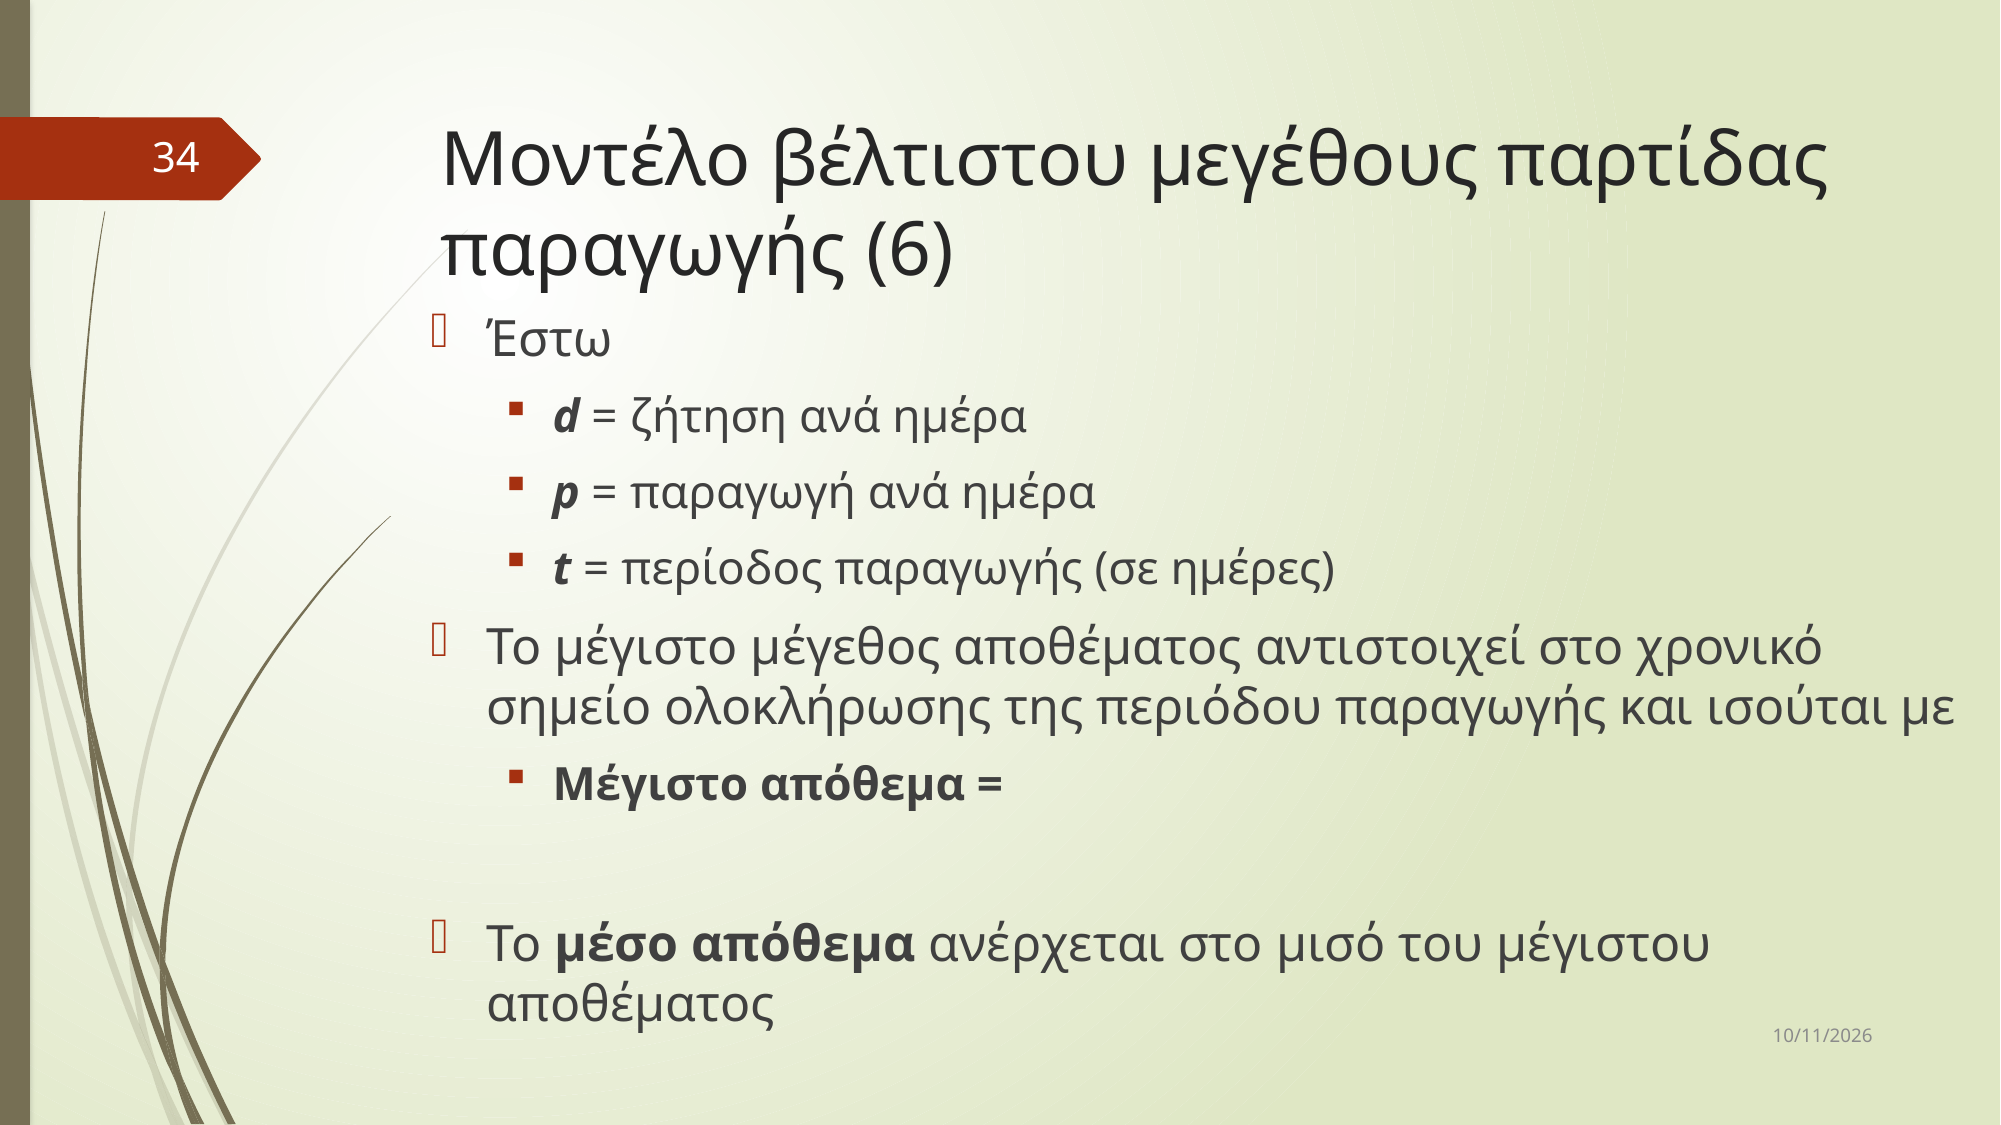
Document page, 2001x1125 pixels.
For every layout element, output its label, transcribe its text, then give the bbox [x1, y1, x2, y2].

slide_number 34 [87, 129, 216, 190]
title Μοντέλο βέλτιστου μεγέθους παρτίδας παραγωγής (6) [425, 102, 1888, 313]
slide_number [1699, 1005, 1888, 1067]
